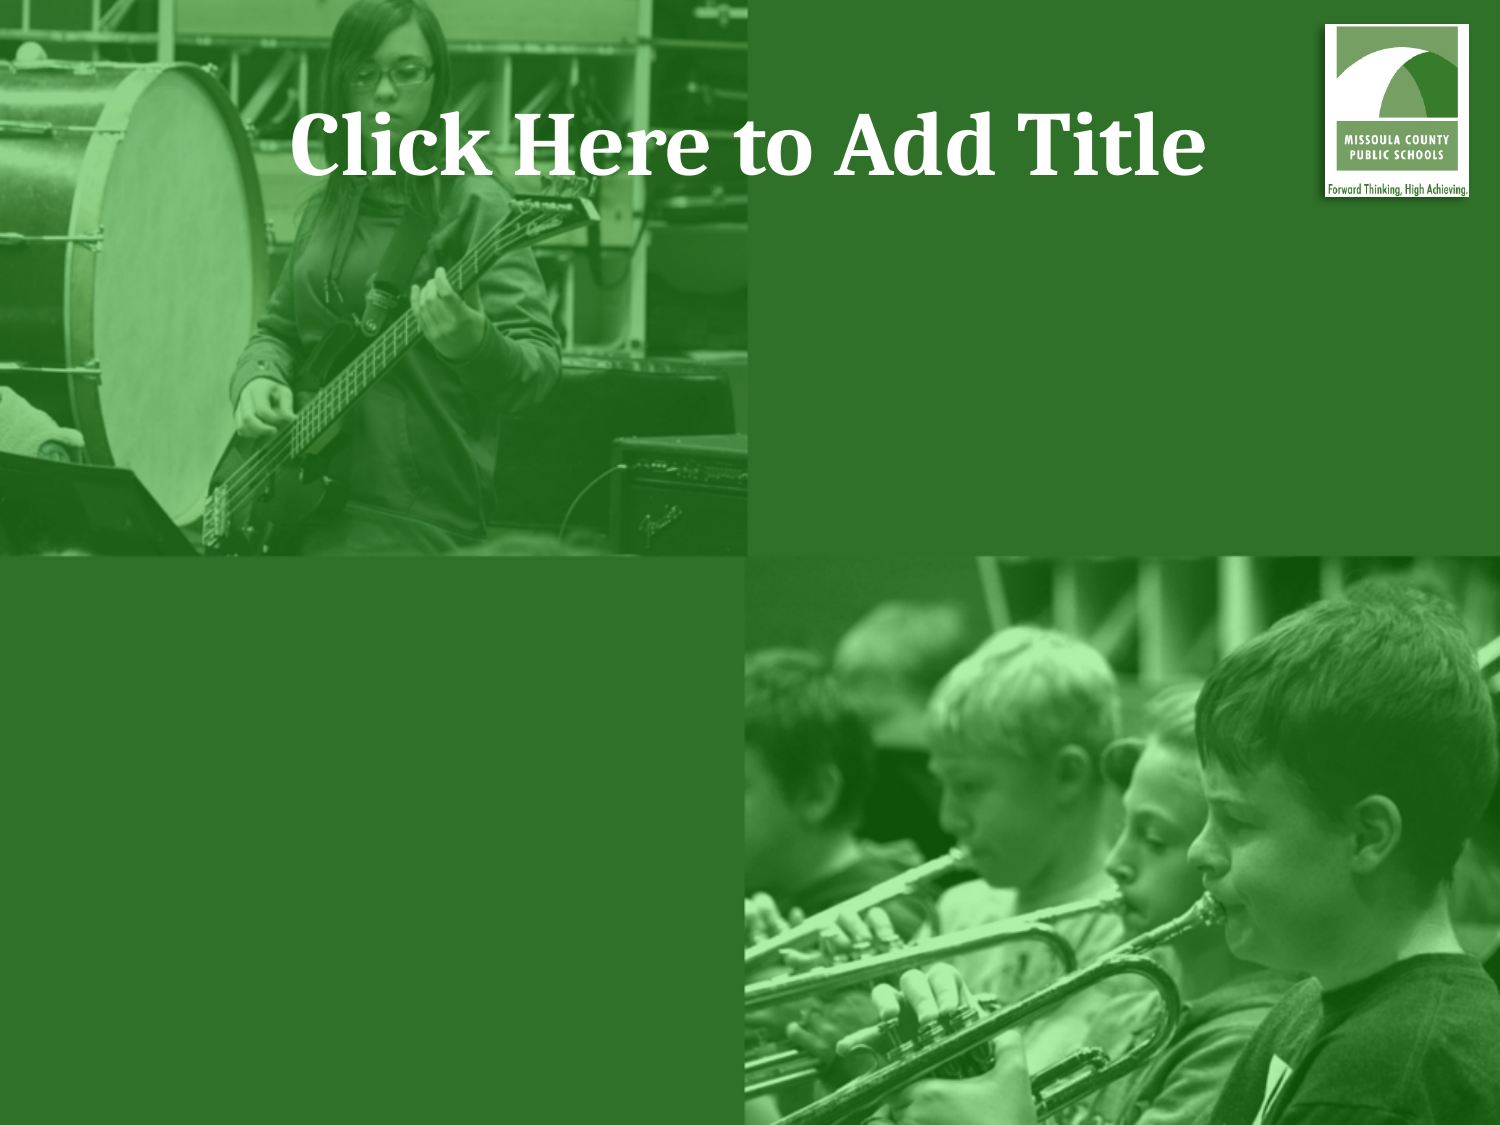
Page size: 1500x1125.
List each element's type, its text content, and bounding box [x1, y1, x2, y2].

picture [0, 0, 1500, 1125]
title Click Here to Add Title [75, 45, 1425, 233]
